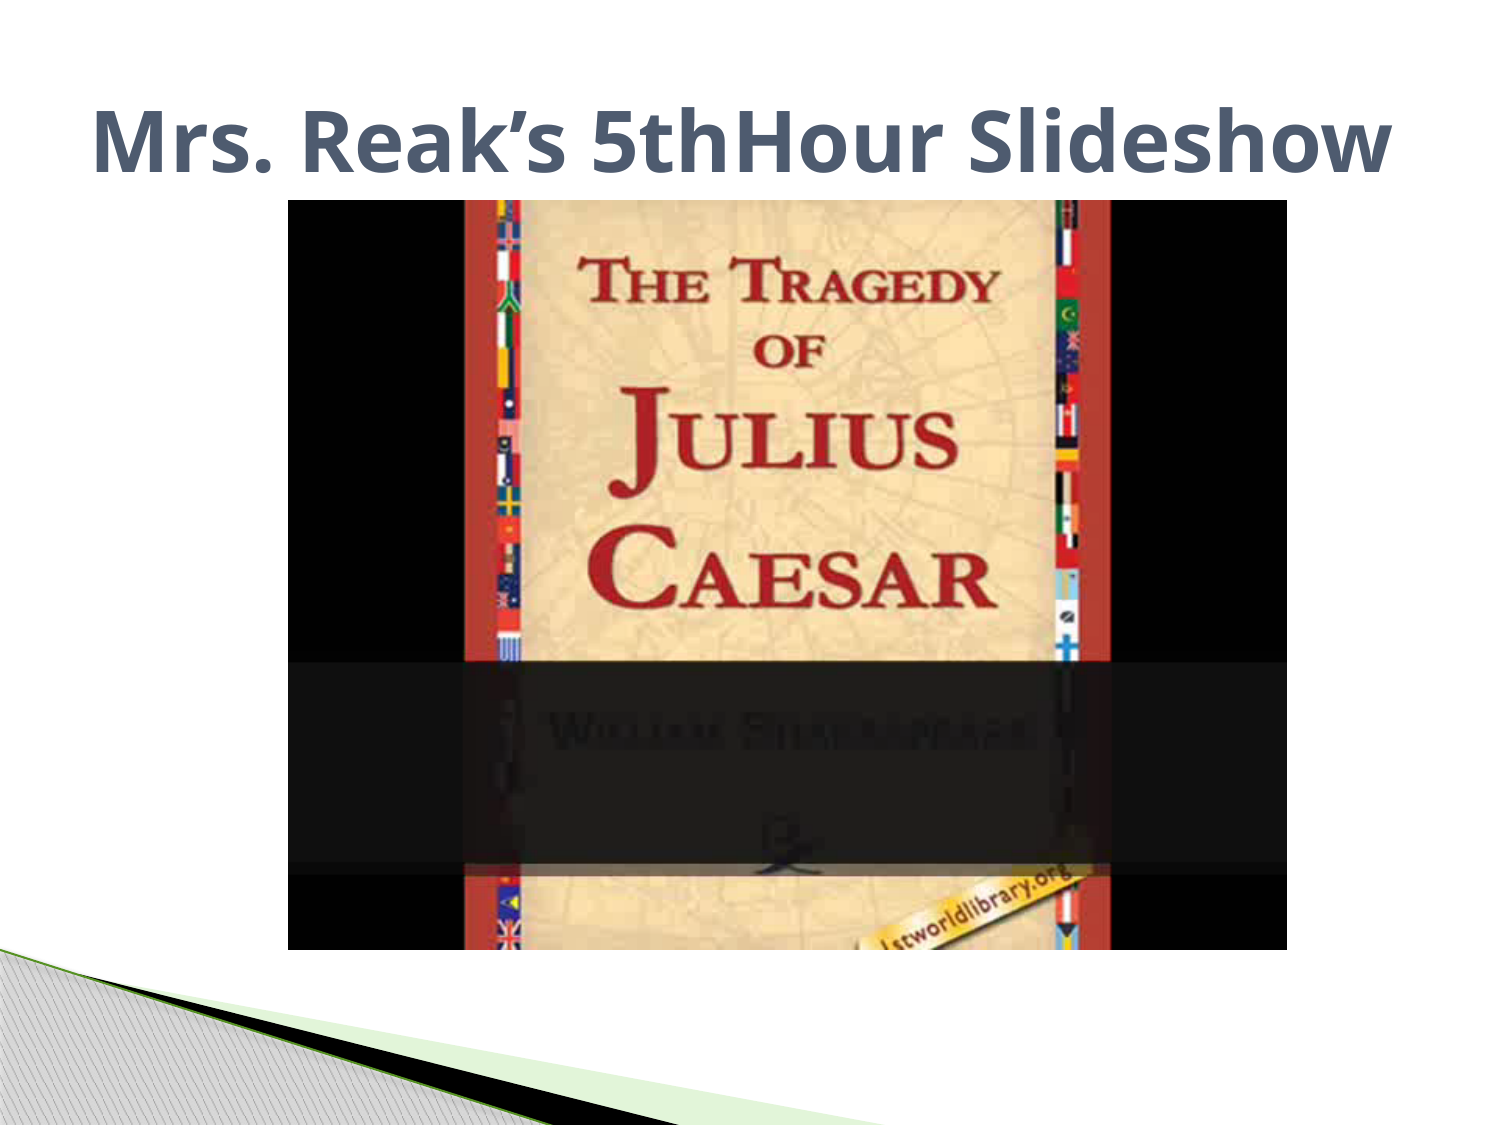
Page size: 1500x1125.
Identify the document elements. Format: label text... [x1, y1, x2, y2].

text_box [287, 199, 1288, 951]
title Mrs. Reak’s 5thHour Slideshow [75, 45, 1425, 233]
